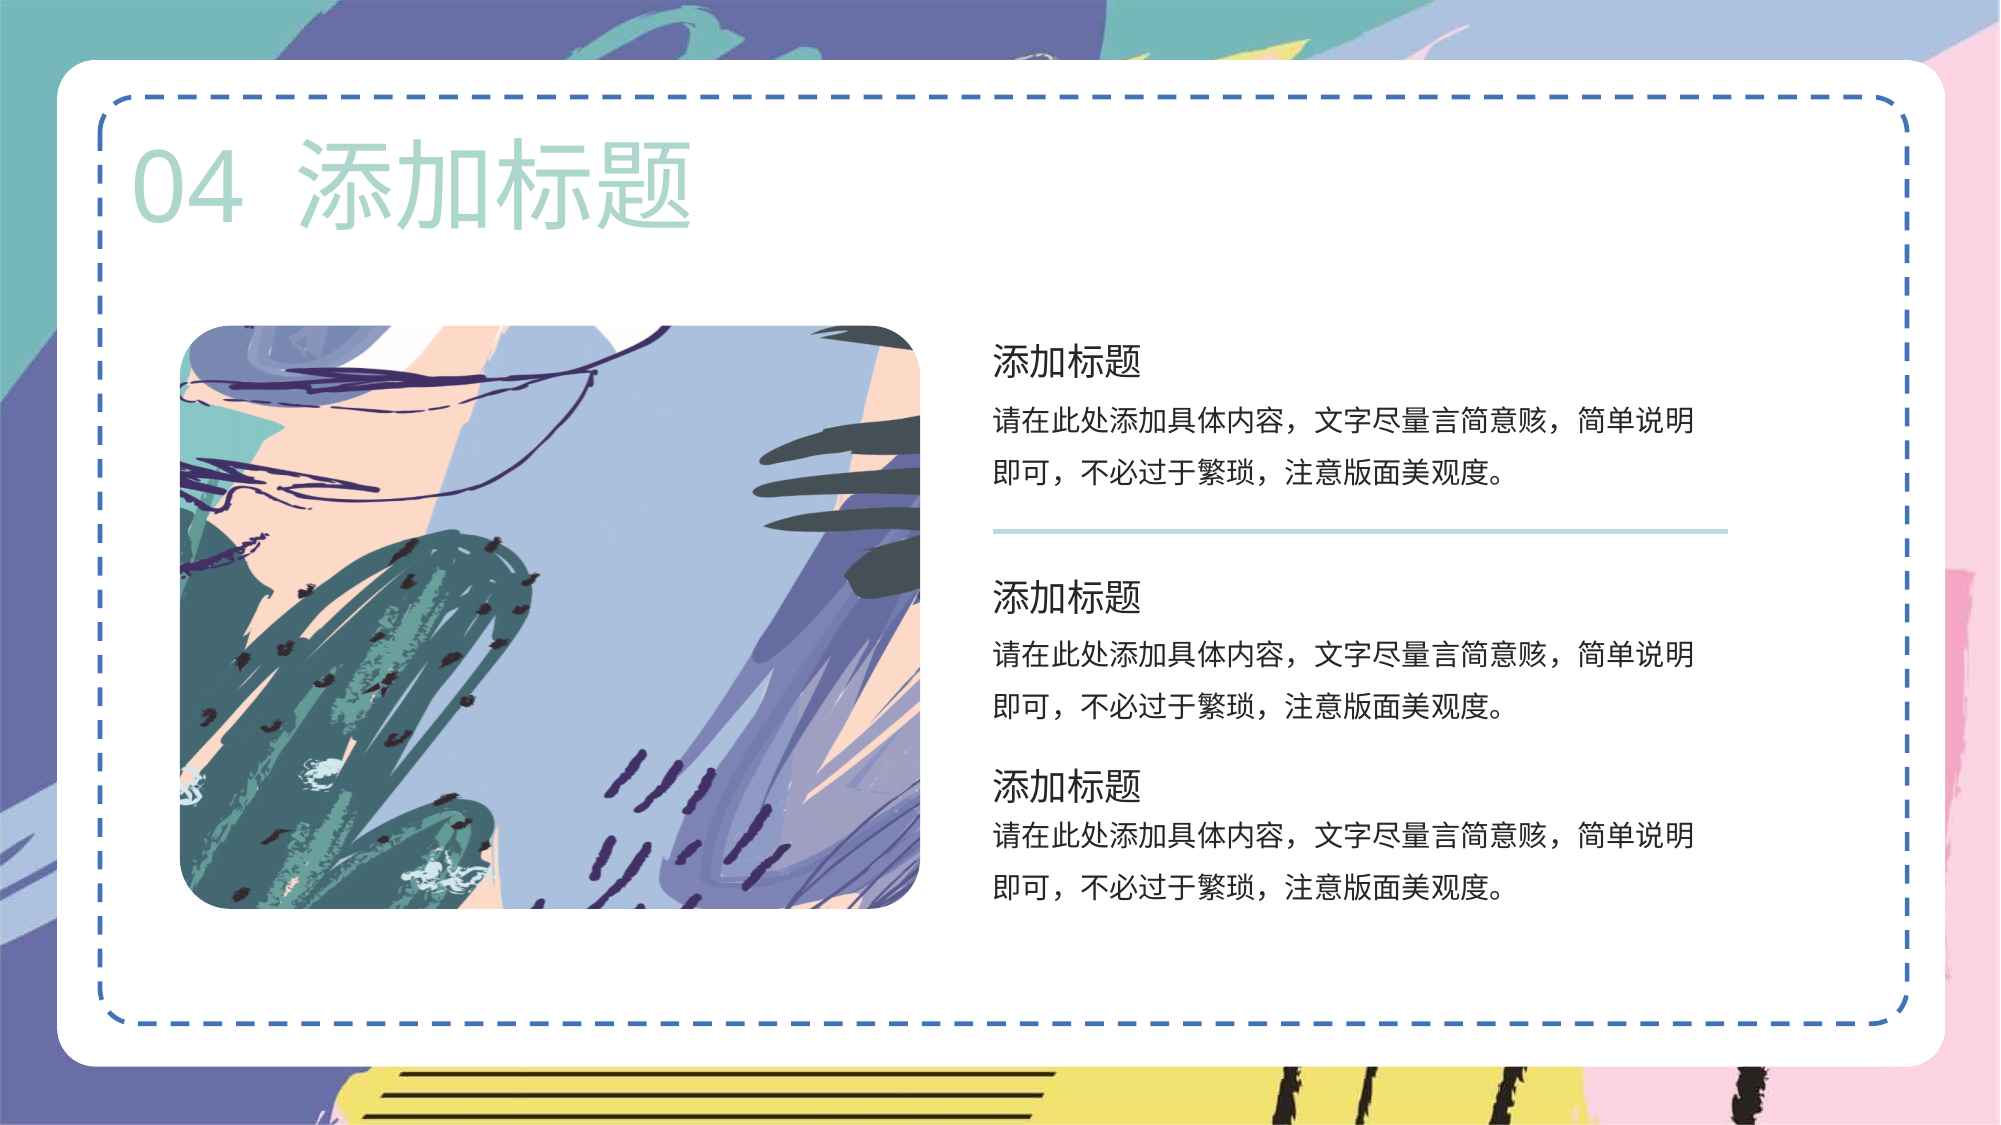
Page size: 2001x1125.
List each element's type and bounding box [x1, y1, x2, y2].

text_box [57, 60, 1946, 1067]
picture [0, 0, 2000, 1125]
